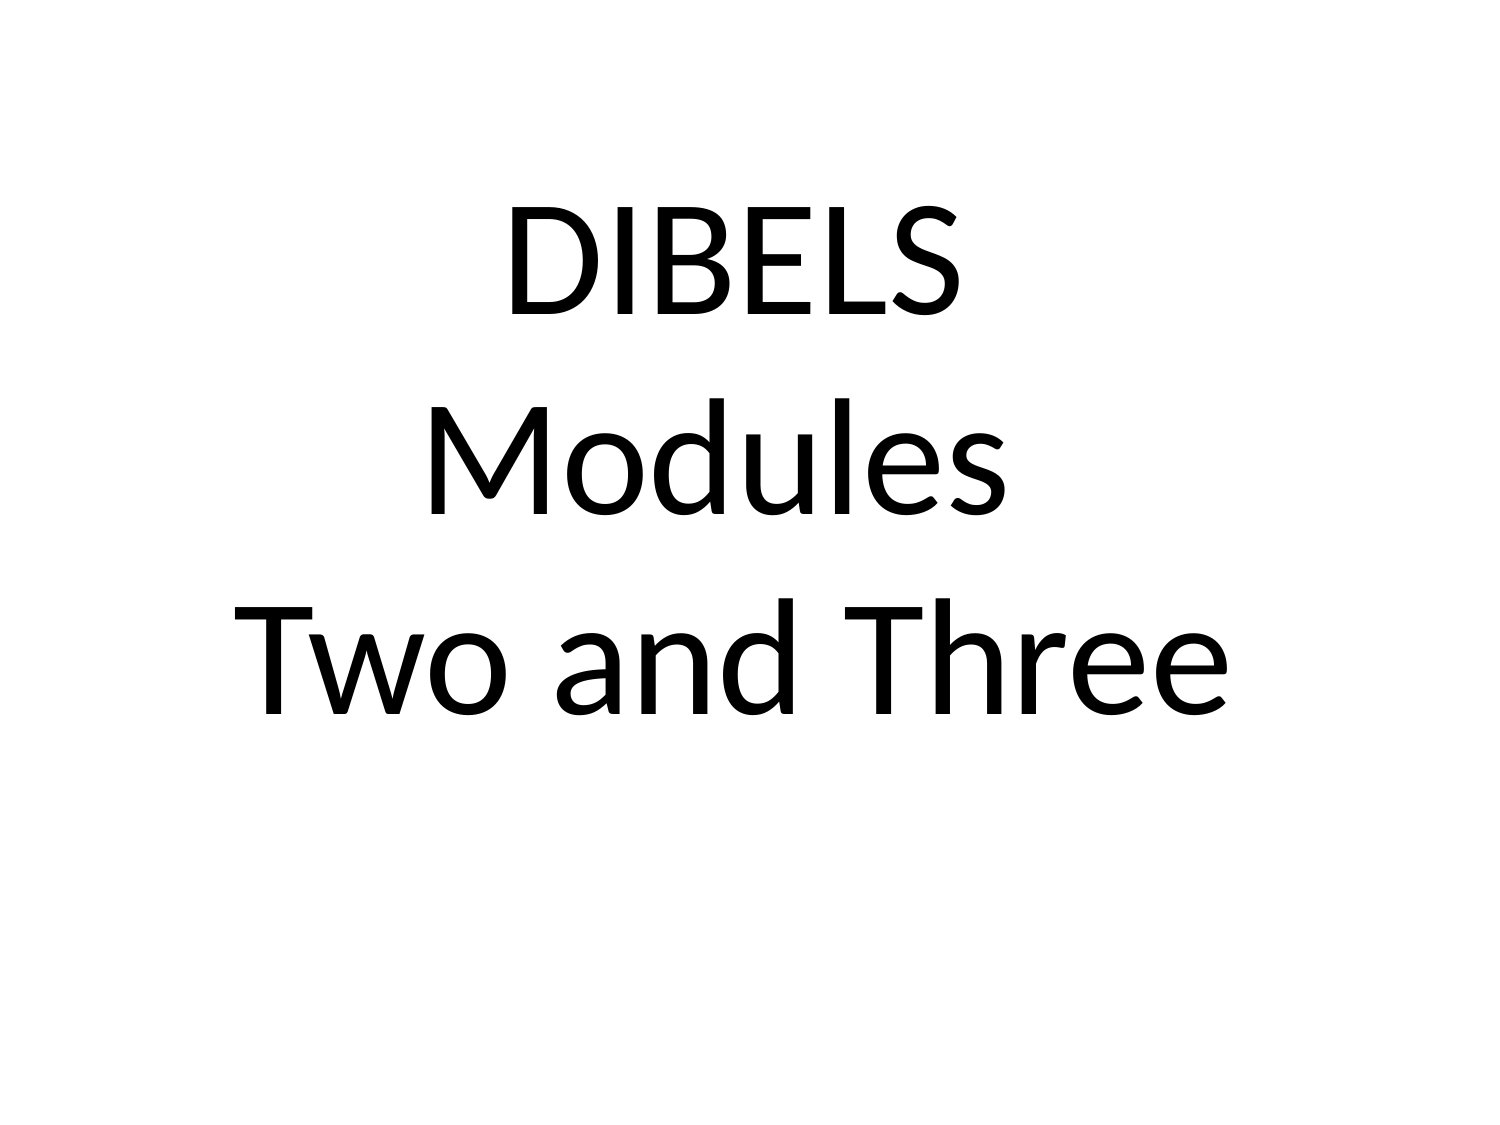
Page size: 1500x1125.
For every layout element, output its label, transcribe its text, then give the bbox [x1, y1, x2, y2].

text_box DIBELS Modules Two and Three [212, 140, 1255, 755]
